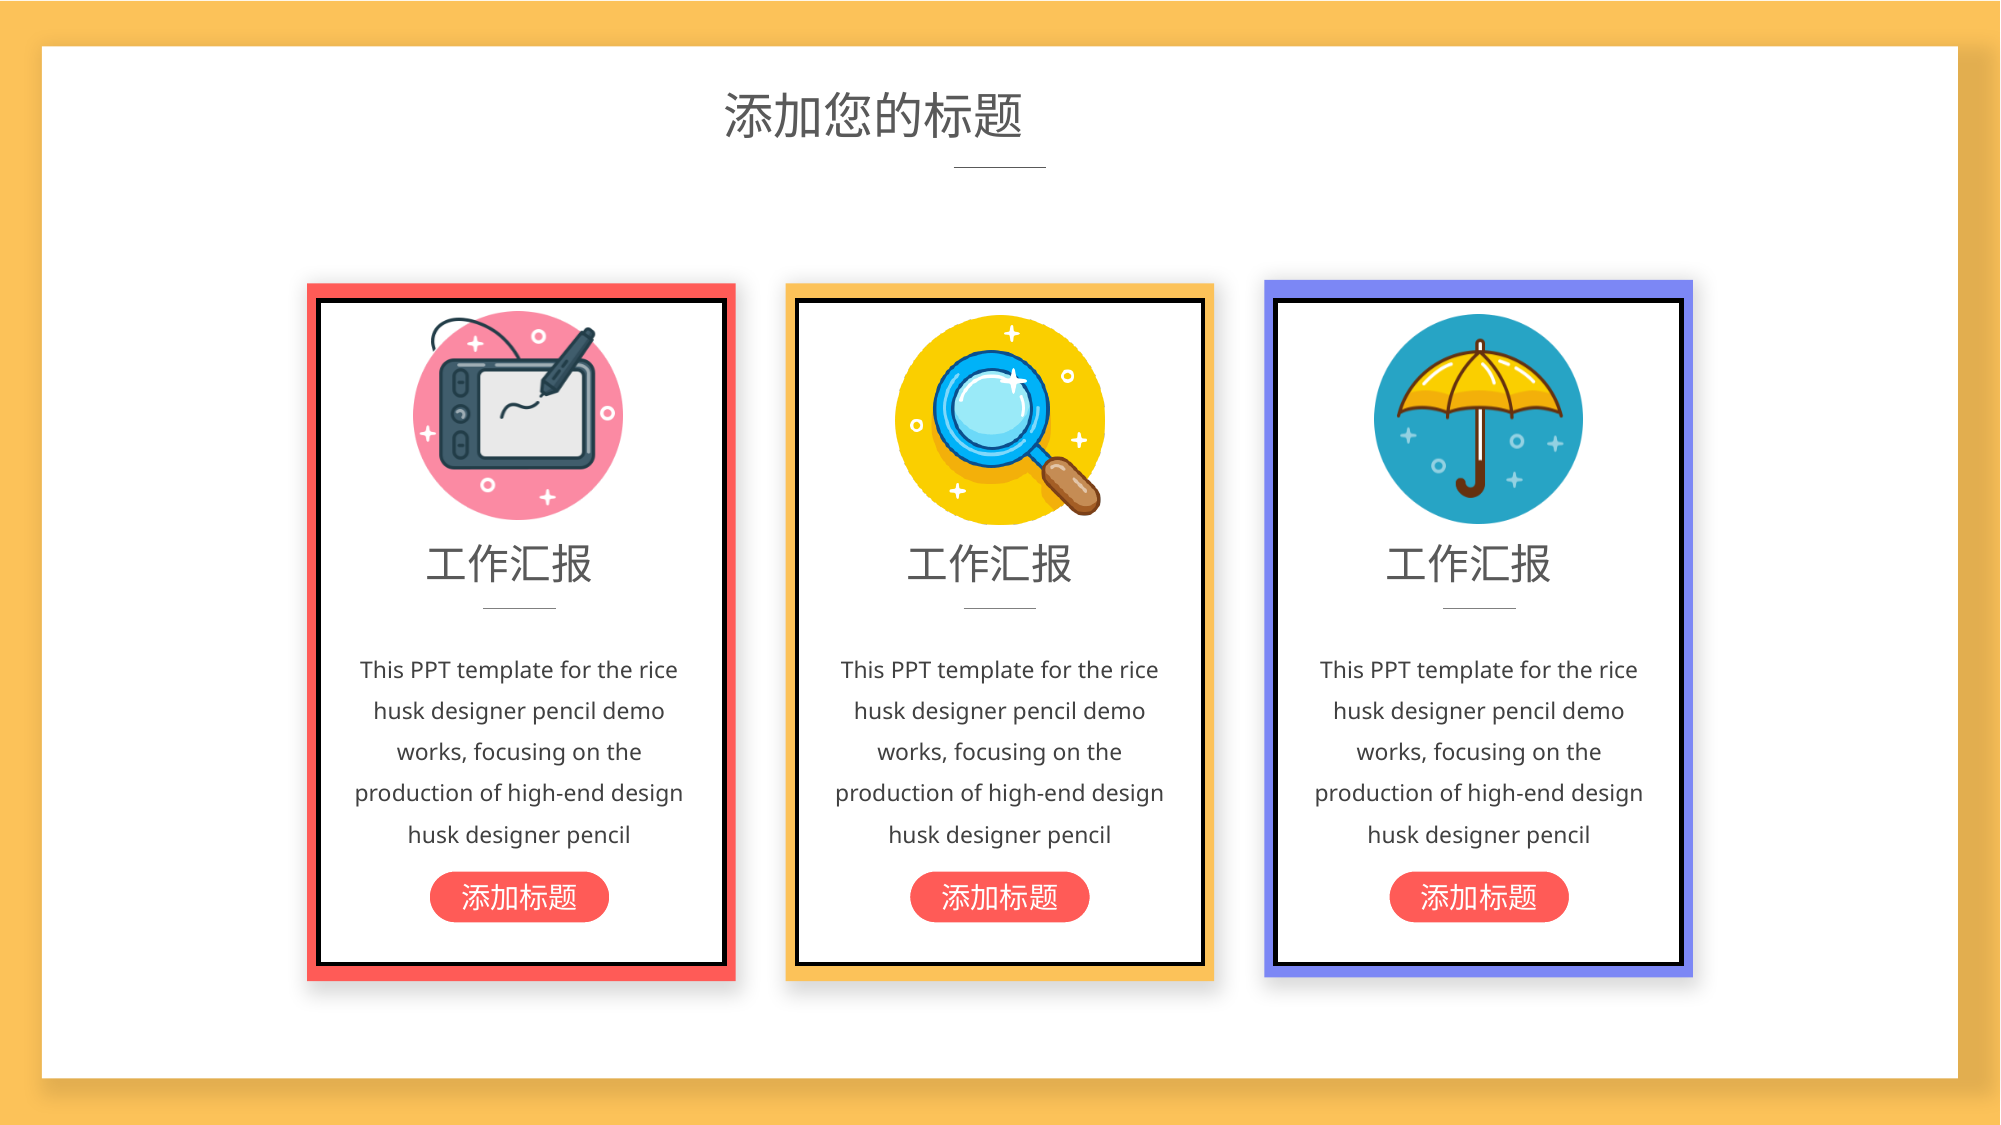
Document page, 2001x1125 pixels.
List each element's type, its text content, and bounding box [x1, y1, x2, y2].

picture [895, 315, 1105, 525]
text_box This PPT template for the rice husk designer pencil demo works, focusing on the production of high-end design husk designer pencil [336, 634, 703, 856]
picture [1374, 314, 1584, 524]
text_box [306, 282, 737, 982]
text_box This PPT template for the rice husk designer pencil demo works, focusing on the production of high-end design husk designer pencil [816, 634, 1183, 856]
text_box [317, 299, 725, 965]
text_box 添加您的标题 [708, 77, 1292, 153]
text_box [411, 530, 628, 609]
text_box [1274, 299, 1682, 965]
text_box [1263, 279, 1694, 978]
picture [413, 311, 623, 520]
text_box 添加标题 [427, 868, 612, 925]
text_box 添加标题 [907, 868, 1093, 925]
text_box 添加标题 [1386, 868, 1572, 925]
text_box [796, 299, 1204, 965]
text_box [891, 530, 1109, 609]
text_box This PPT template for the rice husk designer pencil demo works, focusing on the production of high-end design husk designer pencil [1296, 634, 1663, 856]
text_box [1370, 530, 1588, 609]
text_box [785, 282, 1215, 982]
